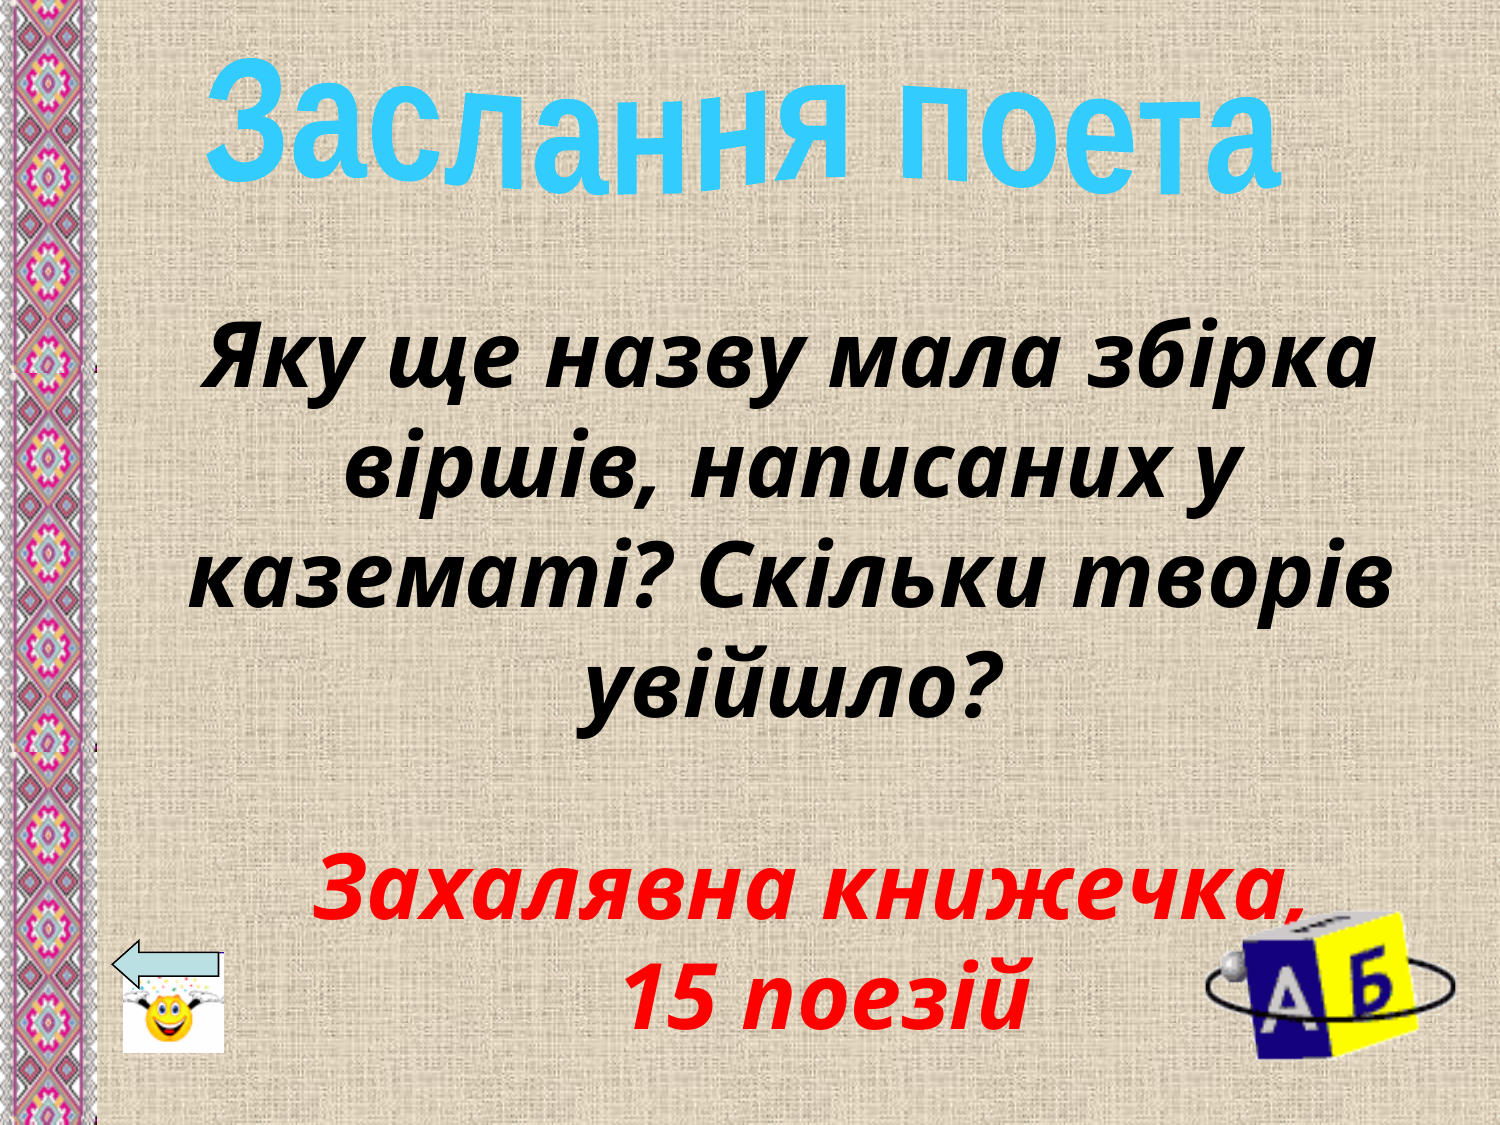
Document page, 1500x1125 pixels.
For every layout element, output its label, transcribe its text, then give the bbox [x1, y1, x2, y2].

text_box Захалявна книжечка, 15 поезій [149, 843, 1500, 1032]
text_box [128, 940, 139, 950]
text_box Яку ще назву мала збірка віршів, написаних у казематі? Скільки творів увійшло? [117, 421, 1468, 610]
text_box [112, 959, 118, 970]
picture [0, 0, 1500, 1125]
